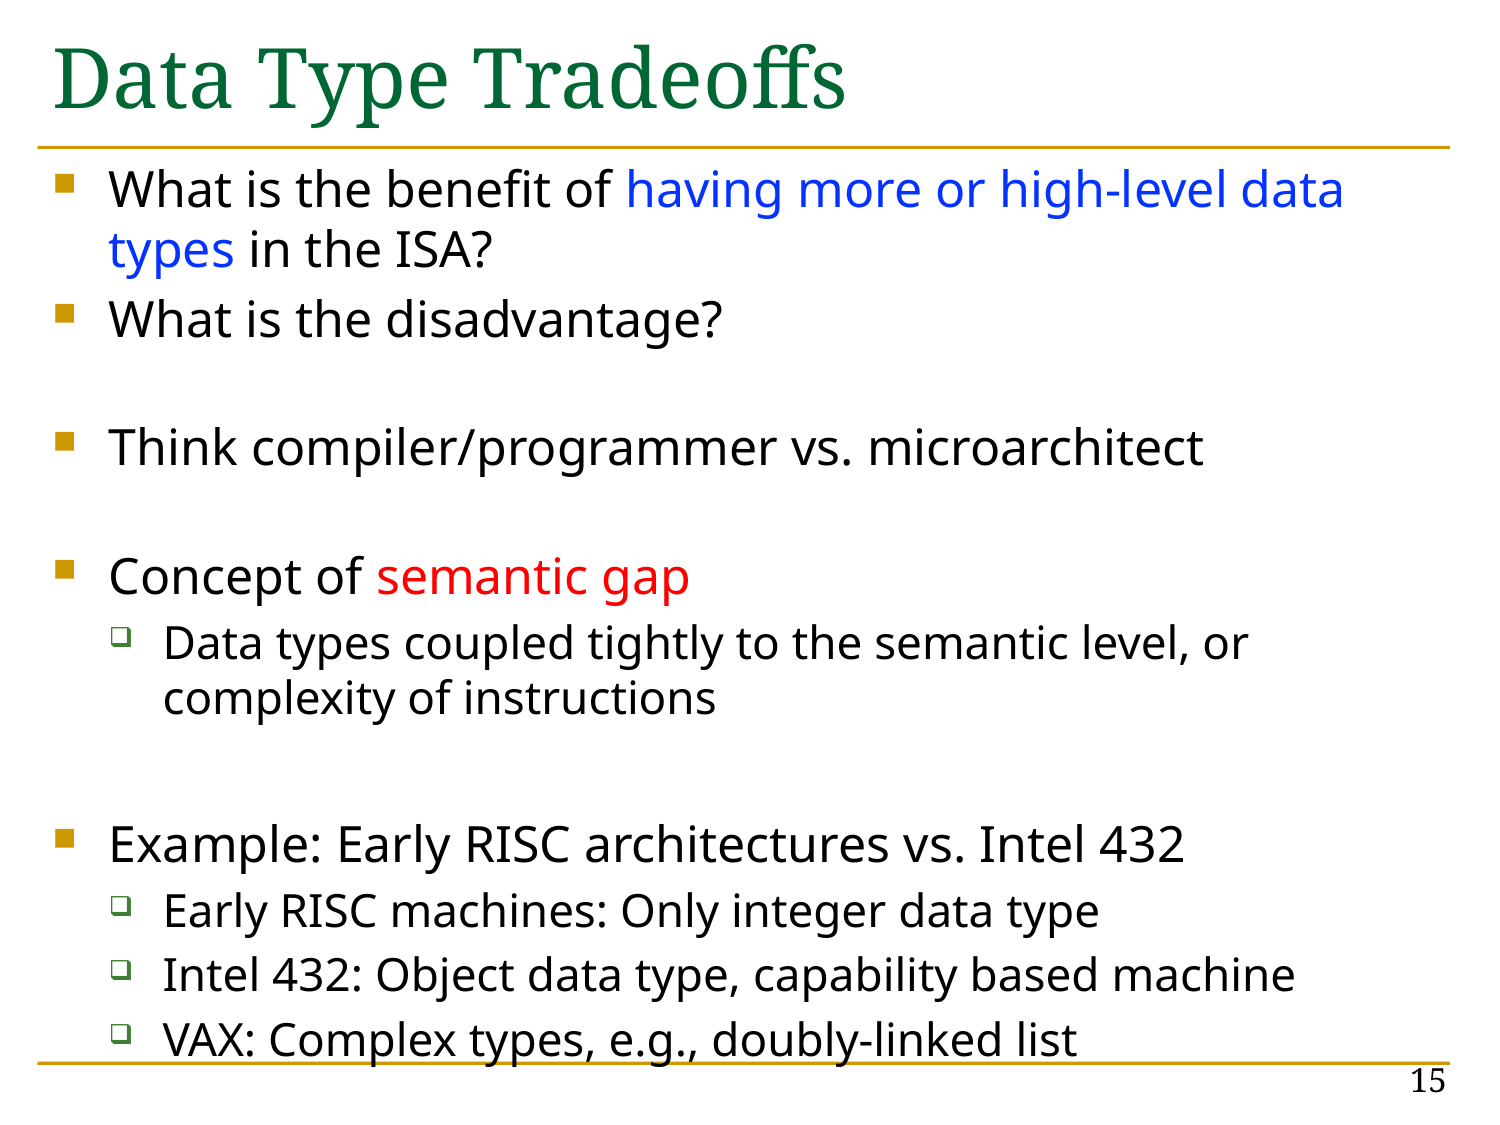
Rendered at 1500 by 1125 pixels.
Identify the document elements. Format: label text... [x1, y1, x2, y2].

list What is the benefit of having more or high-level data types in the ISA? What is the disadvantage? Think compiler/programmer vs. microarchitect Concept of semantic gap Data types coupled tightly to the semantic level, or complexity of instructions Example: Early RISC architectures vs. Intel 432 Early RISC machines: Only integer data type Intel 432: Object data type, capability based machine VAX: Complex types, e.g., doubly-linked list [37, 149, 1450, 1063]
title Data Type Tradeoffs [37, 0, 1450, 149]
slide_number 15 [1111, 1036, 1462, 1112]
